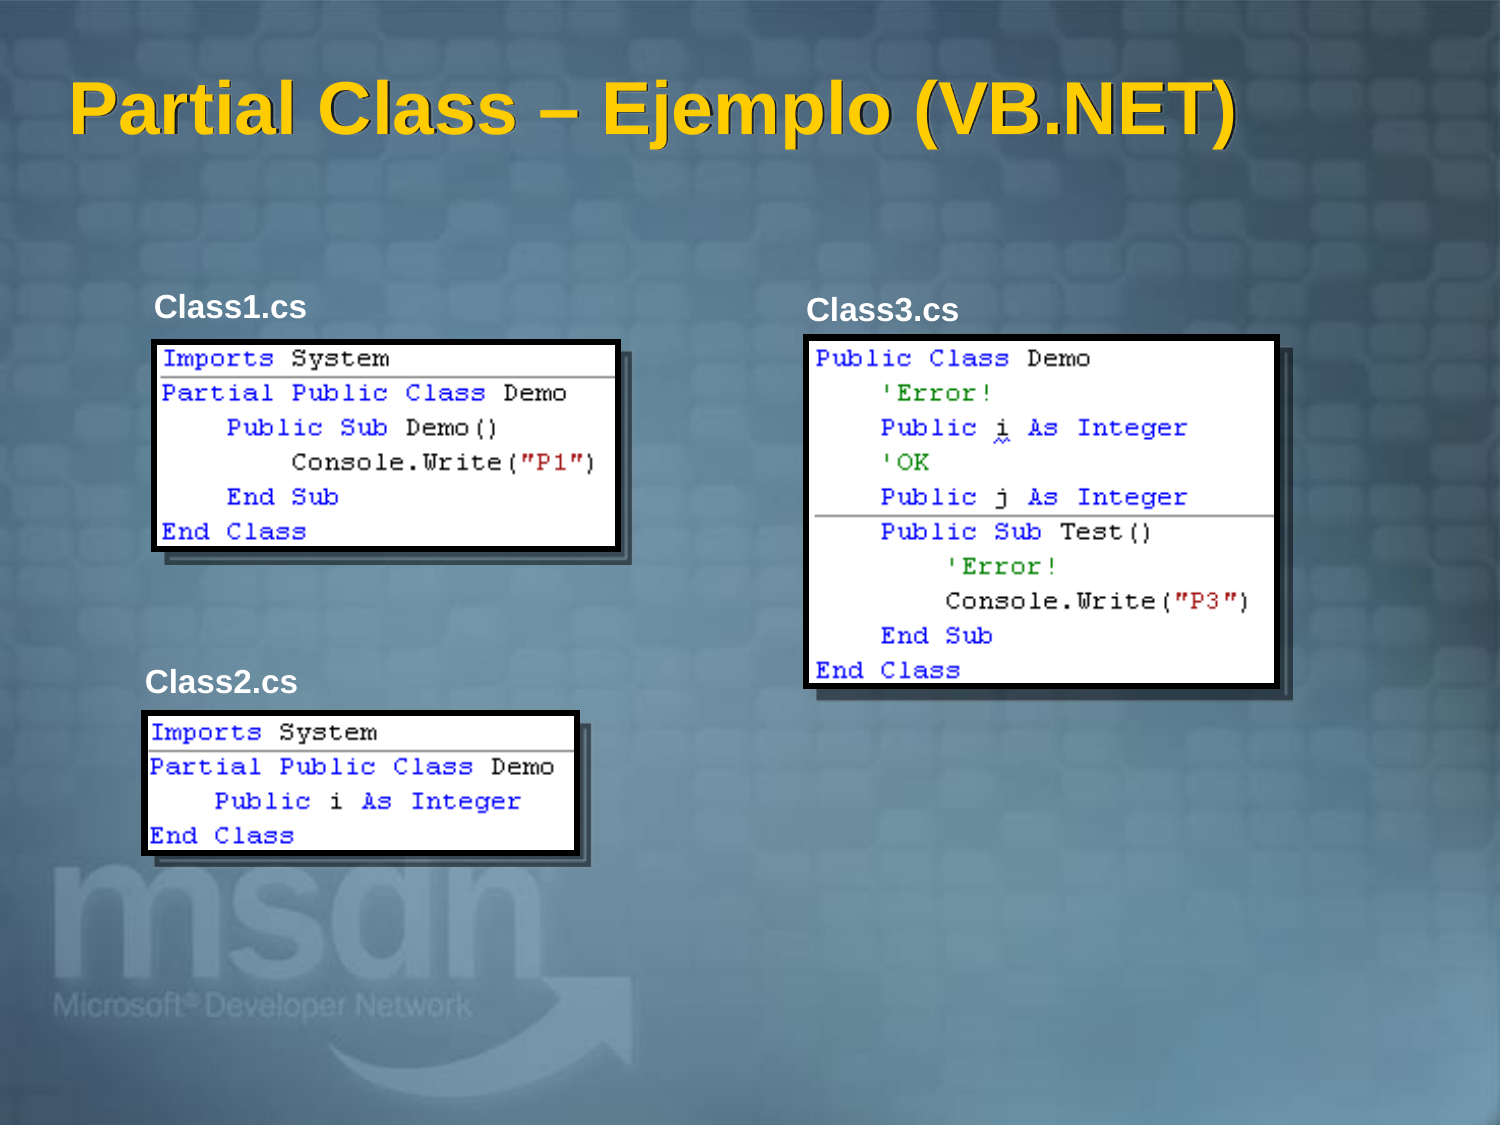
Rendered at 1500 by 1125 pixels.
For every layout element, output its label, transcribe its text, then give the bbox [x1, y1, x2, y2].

text_box Class3.cs [773, 285, 975, 336]
picture [0, 0, 1500, 1125]
title Partial Class – Ejemplo (VB.NET) [53, 62, 1404, 159]
text_box Class2.cs [112, 656, 313, 708]
text_box Class1.cs [121, 282, 322, 334]
